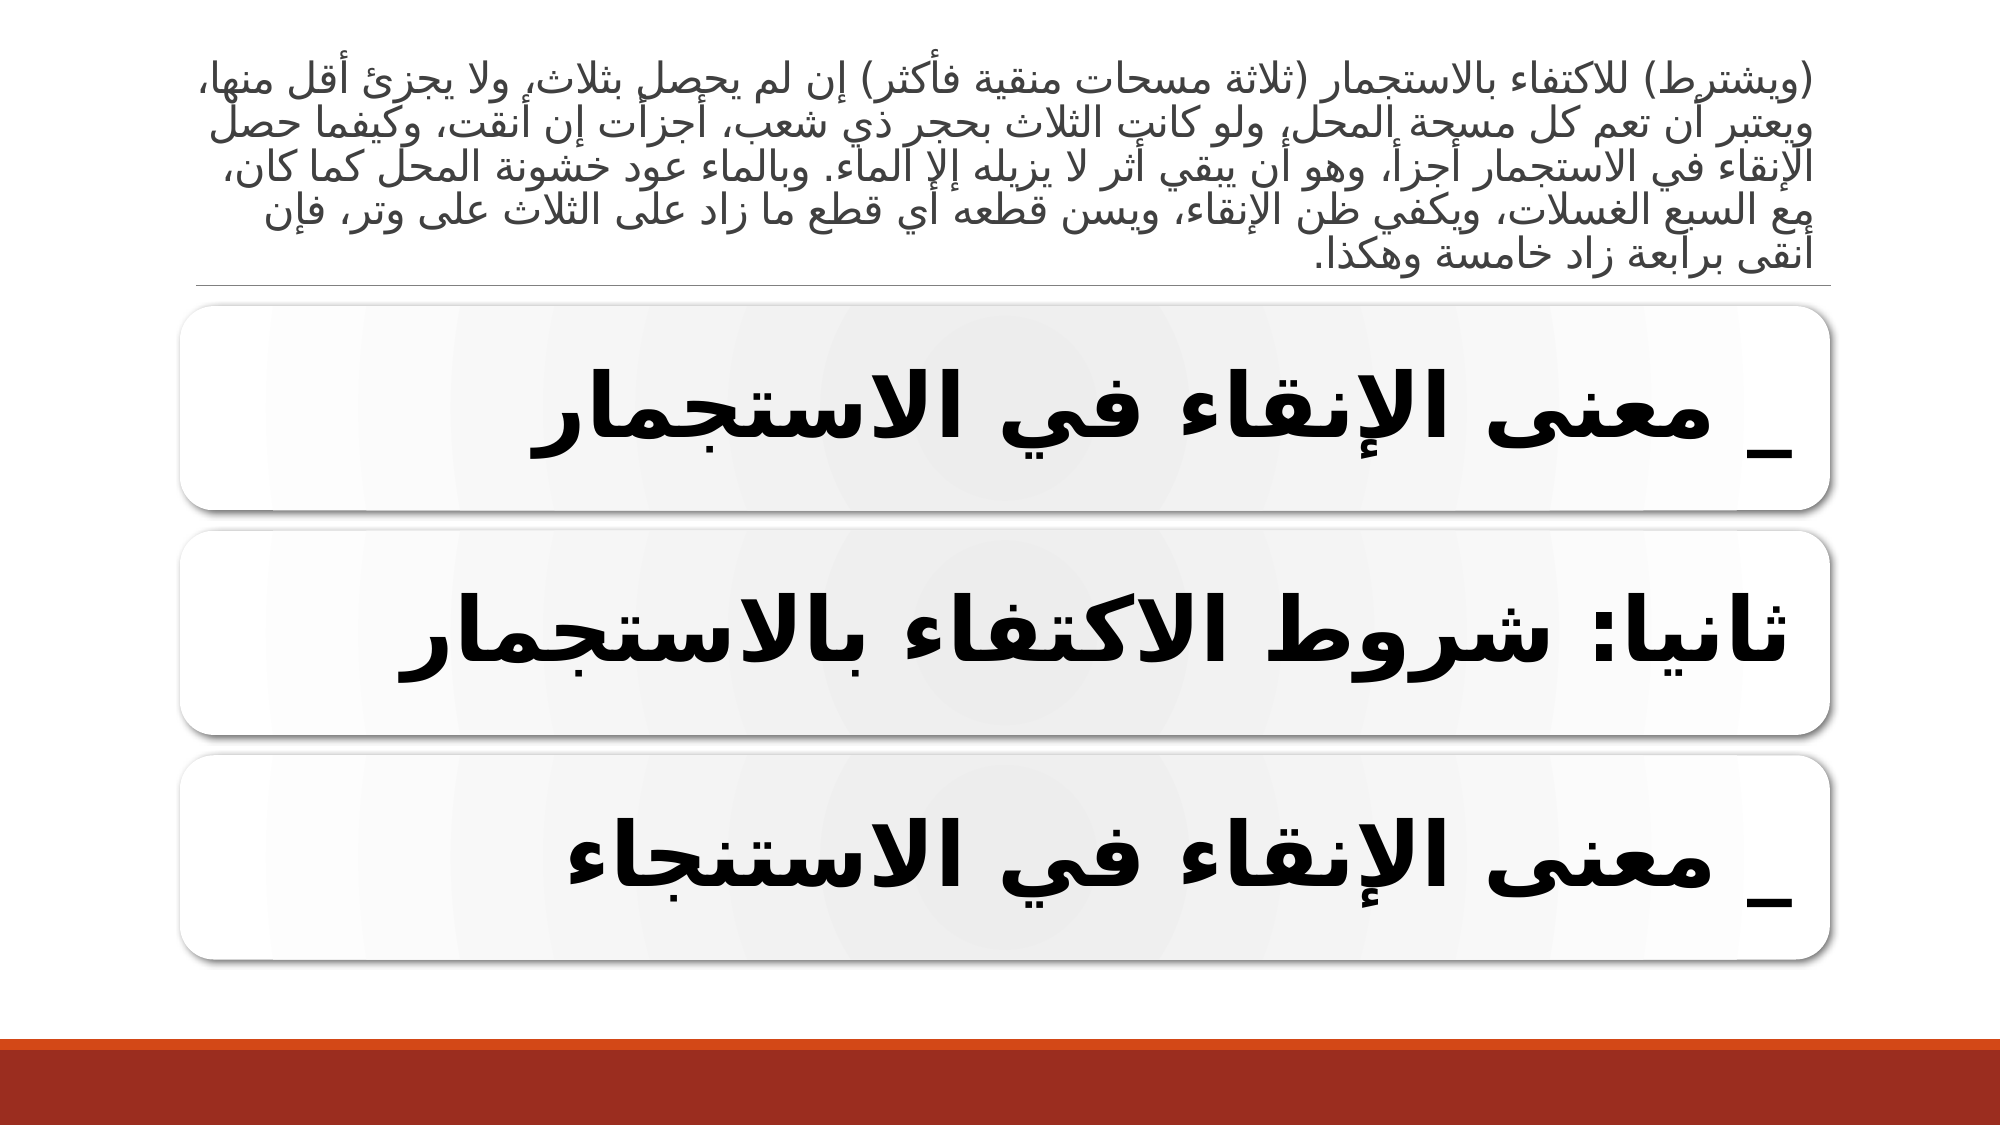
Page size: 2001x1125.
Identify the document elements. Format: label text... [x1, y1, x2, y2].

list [179, 302, 1831, 964]
title (ويشترط) للاكتفاء بالاستجمار (ثلاثة مسحات منقية فأكثر) إن لم يحصل بثلاث، ولا يجزئ أقل منها، ويعتبر أن تعم كل مسحة المحل، ولو كانت الثلاث بحجر ذي شعب، أجزأت إن أنقت، وكيفما حصل الإنقاء في الاستجمار أجزأ، وهو أن يبقي أثر لا يزيله إلا الماء. وبالماء عود خشونة المحل كما كان، مع السبع الغسلات، ويكفي ظن الإنقاء، ويسن قطعه أي قطع ما زاد على الثلاث على وتر، فإن أنقى برابعة زاد خامسة وهكذا. [180, 47, 1830, 285]
